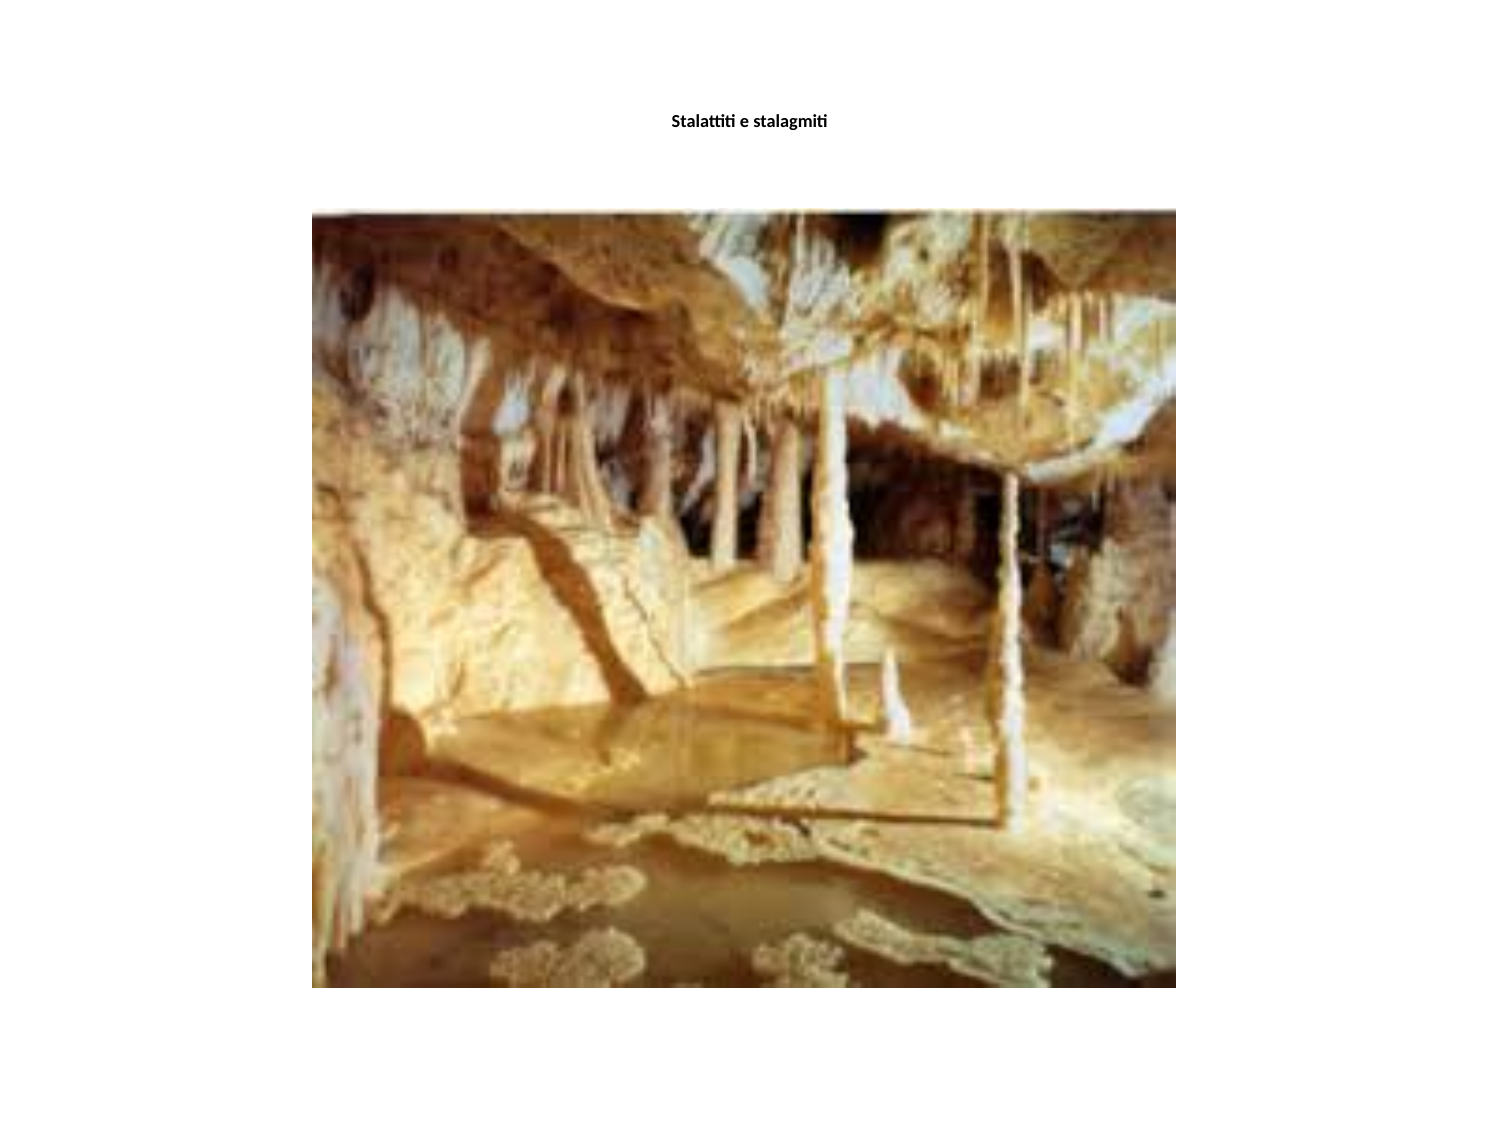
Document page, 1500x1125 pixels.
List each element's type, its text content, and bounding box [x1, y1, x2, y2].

title Stalattiti e stalagmiti [75, 101, 1425, 161]
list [312, 207, 1176, 988]
